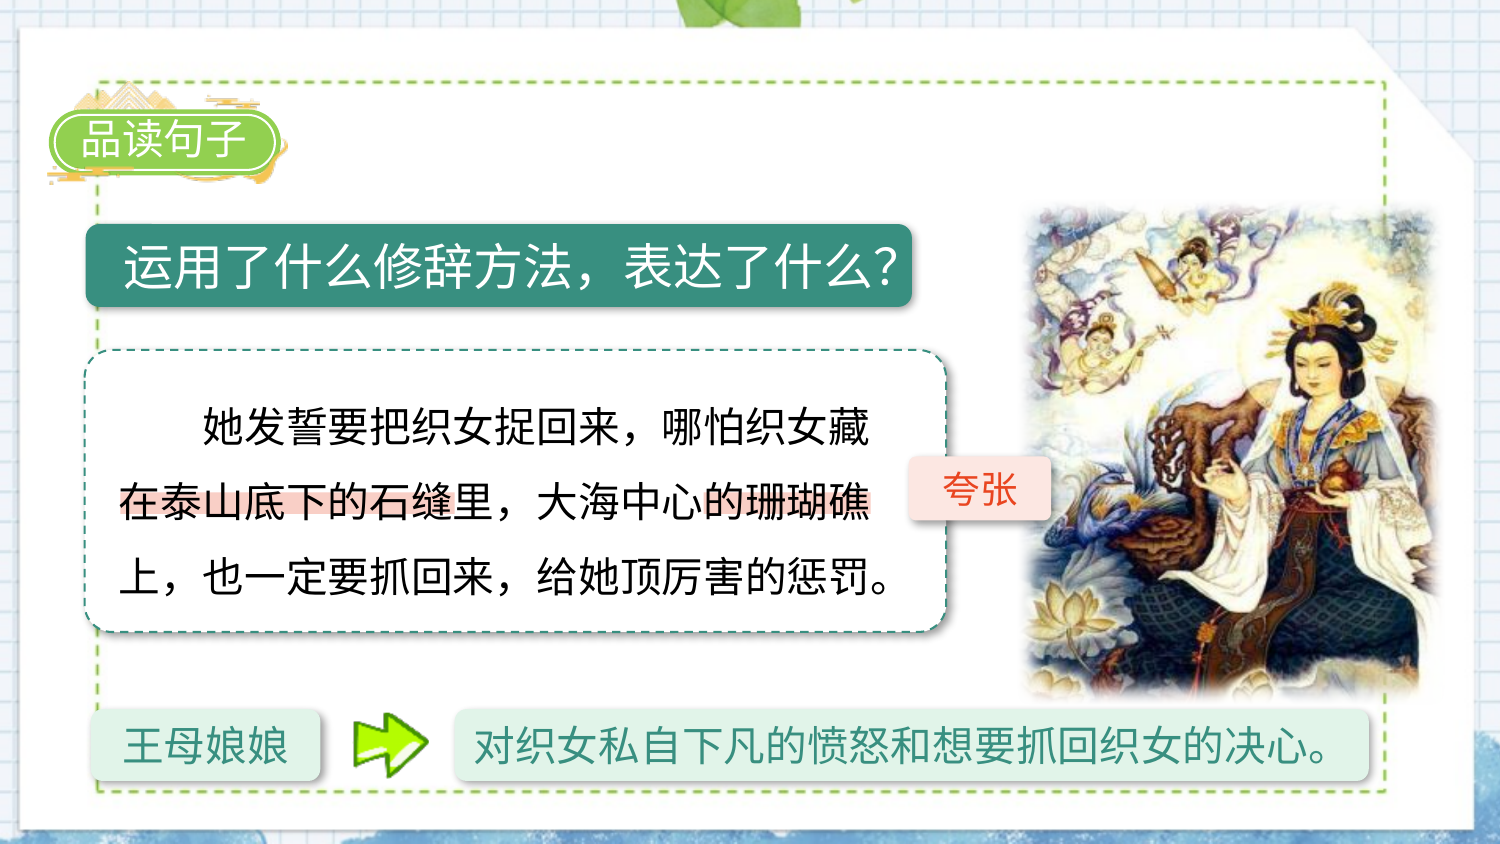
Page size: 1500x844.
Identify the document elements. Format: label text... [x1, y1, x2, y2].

text_box 对织女私自下凡的愤怒和想要抓回织女的决心。 [454, 709, 1369, 781]
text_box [47, 81, 288, 185]
text_box 她发誓要把织女捉回来，哪怕织女藏在泰山底下的石缝里，大海中心的珊瑚礁上，也一定要抓回来，给她顶厉害的惩罚。 [104, 368, 927, 608]
text_box [83, 348, 948, 634]
text_box 王母娘娘 [90, 709, 321, 781]
text_box 运用了什么修辞方法，表达了什么？ [85, 223, 912, 307]
text_box 夸张 [927, 456, 1016, 521]
picture [0, 0, 1500, 844]
